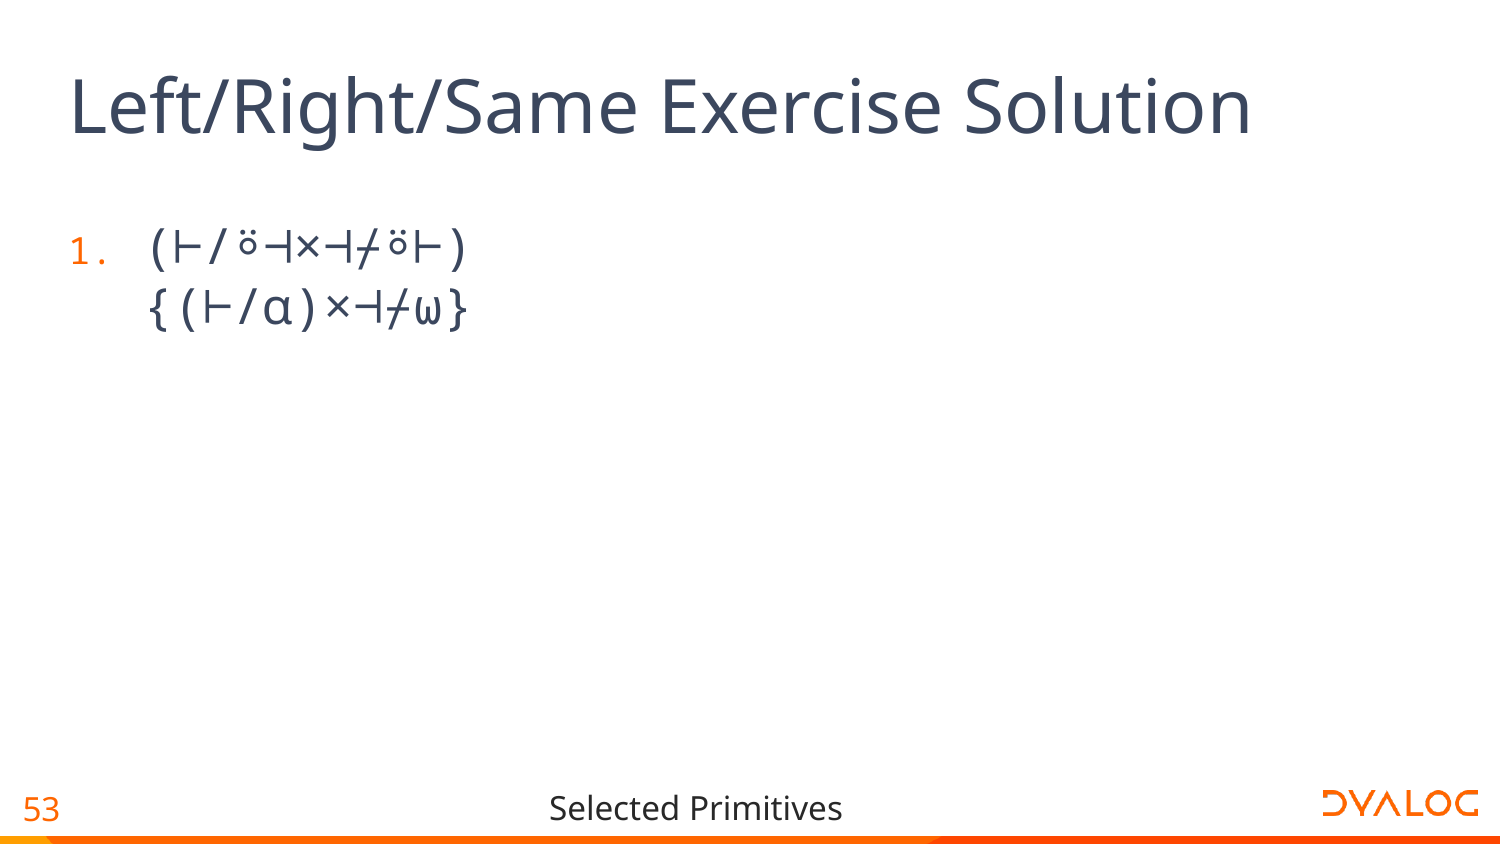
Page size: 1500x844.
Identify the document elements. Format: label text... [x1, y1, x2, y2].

list (⊢/⍤⊣×⊣⌿⍤⊢) {(⊢/⍺)×⊣⌿⍵} [53, 207, 1453, 740]
picture [1323, 790, 1478, 816]
title Left/Right/Same Exercise Solution [53, 43, 1453, 157]
picture [0, 836, 1500, 844]
